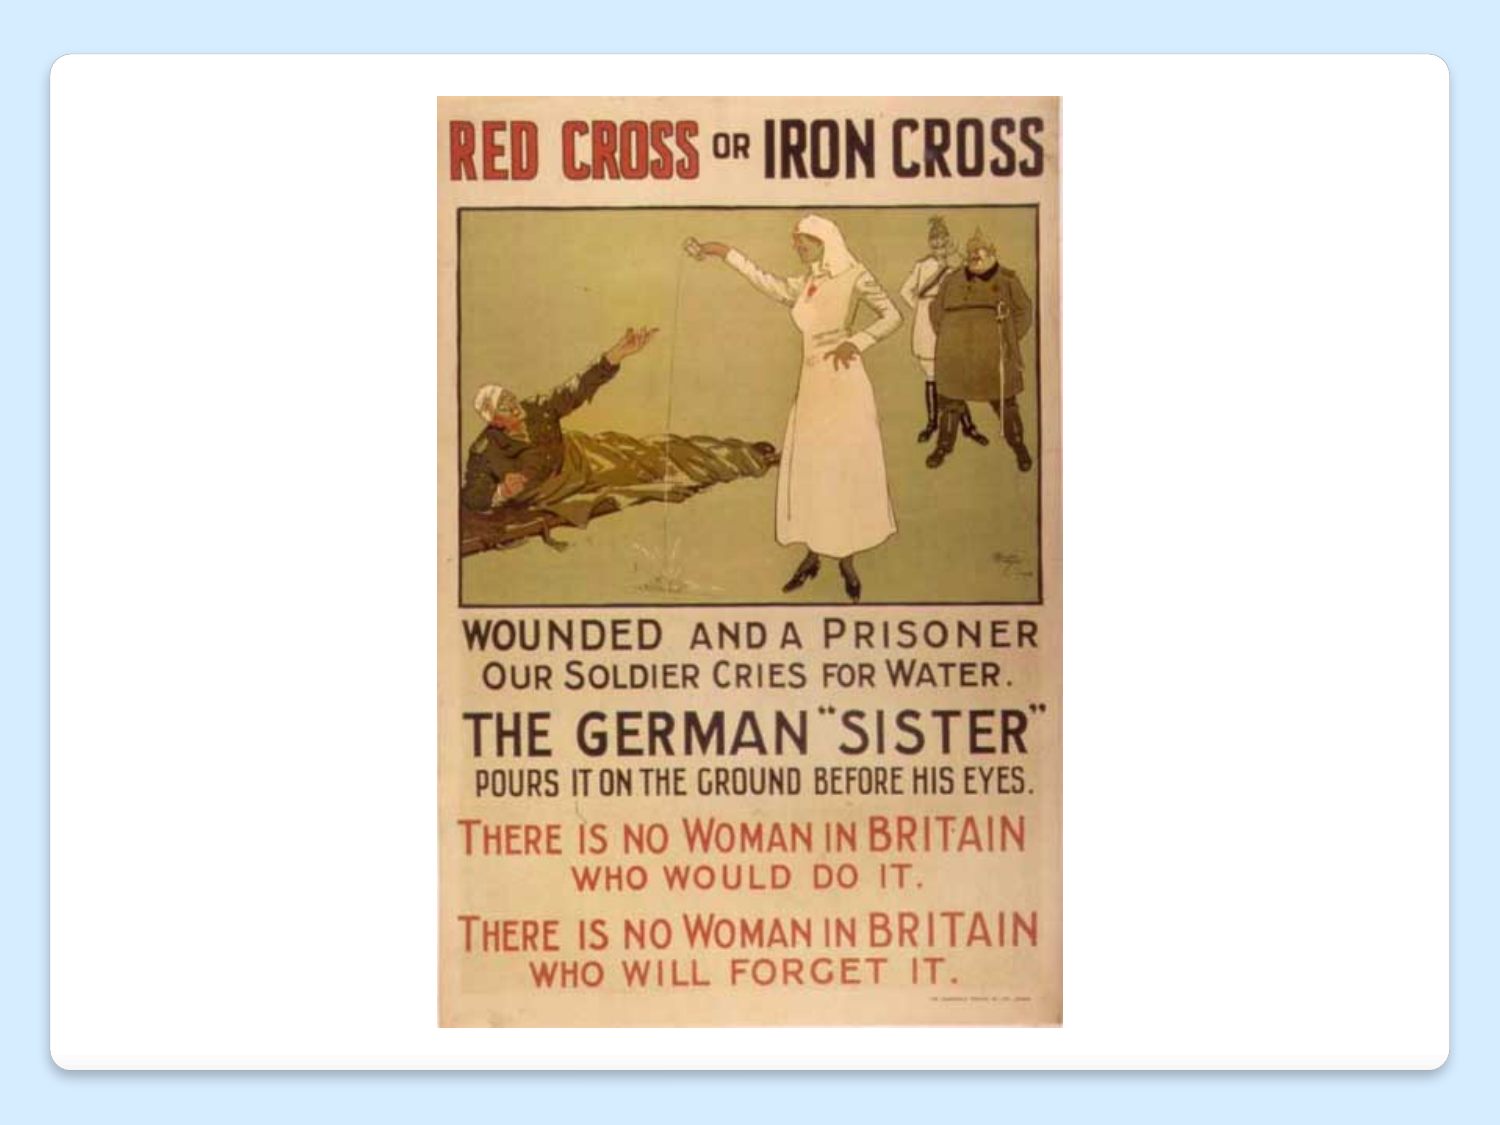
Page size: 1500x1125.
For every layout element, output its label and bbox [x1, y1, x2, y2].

picture [437, 96, 1063, 1029]
